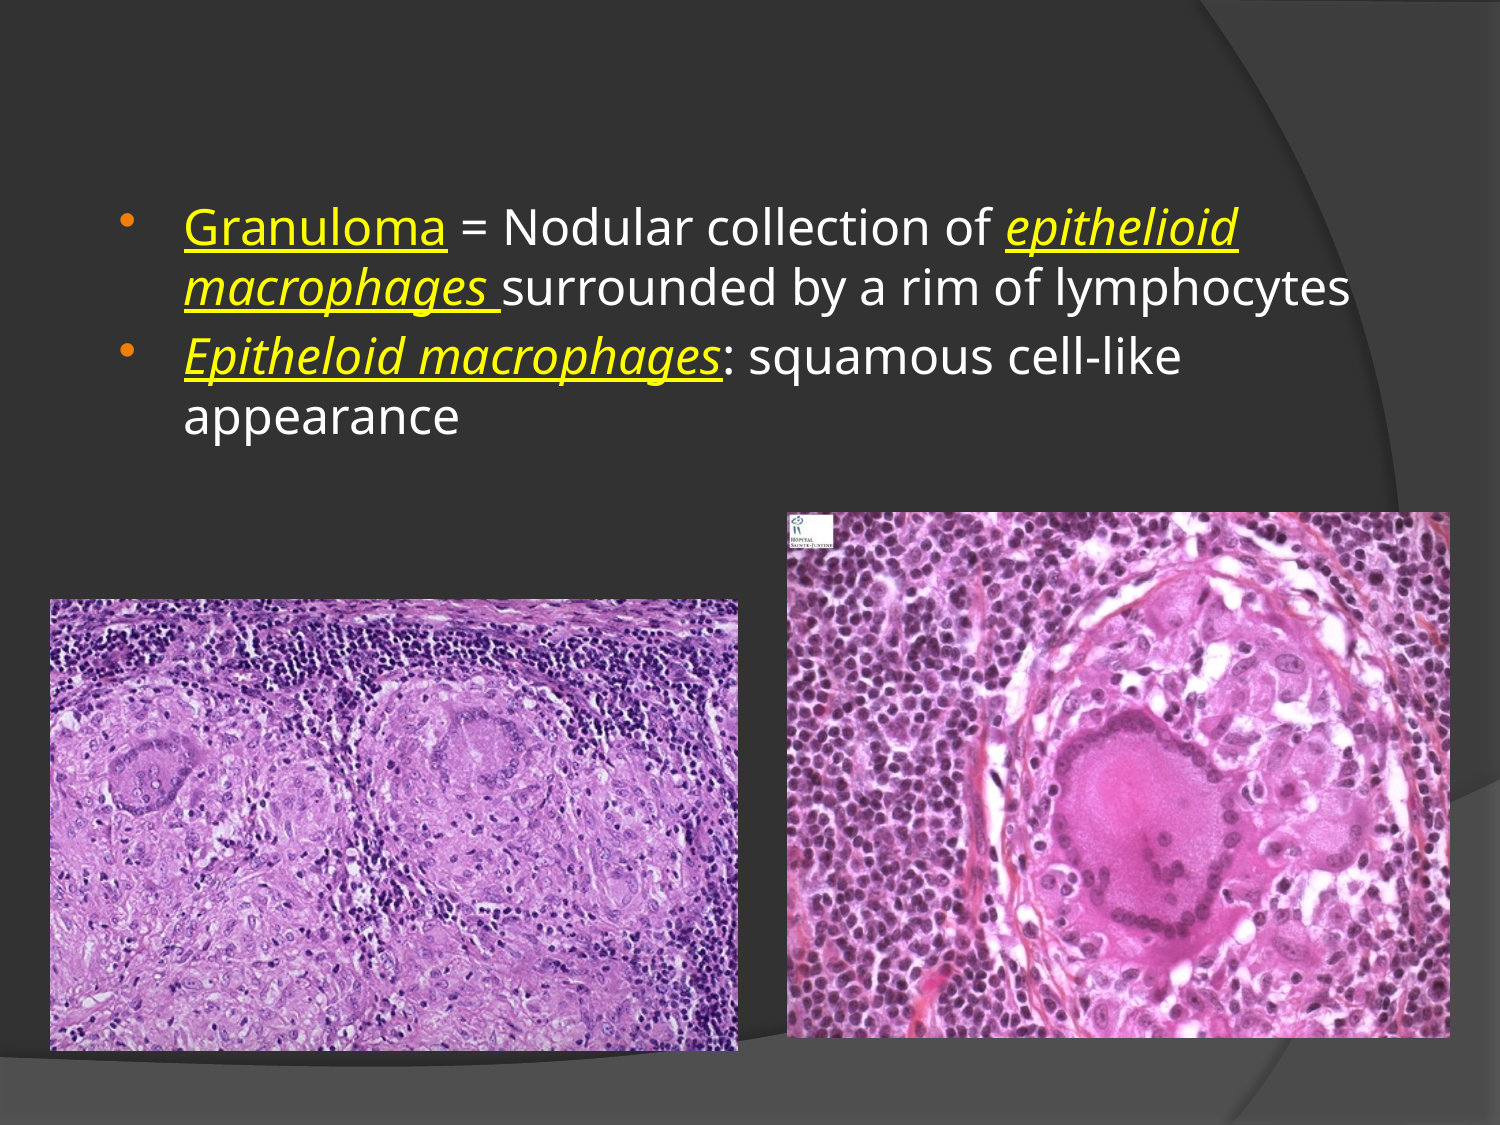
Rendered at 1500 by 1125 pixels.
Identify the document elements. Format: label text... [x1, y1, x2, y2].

picture [49, 599, 738, 1051]
list Granuloma = Nodular collection of epithelioid macrophages surrounded by a rim of lymphocytes Epitheloid macrophages: squamous cell-like appearance [99, 187, 1450, 930]
picture [786, 511, 1451, 1038]
